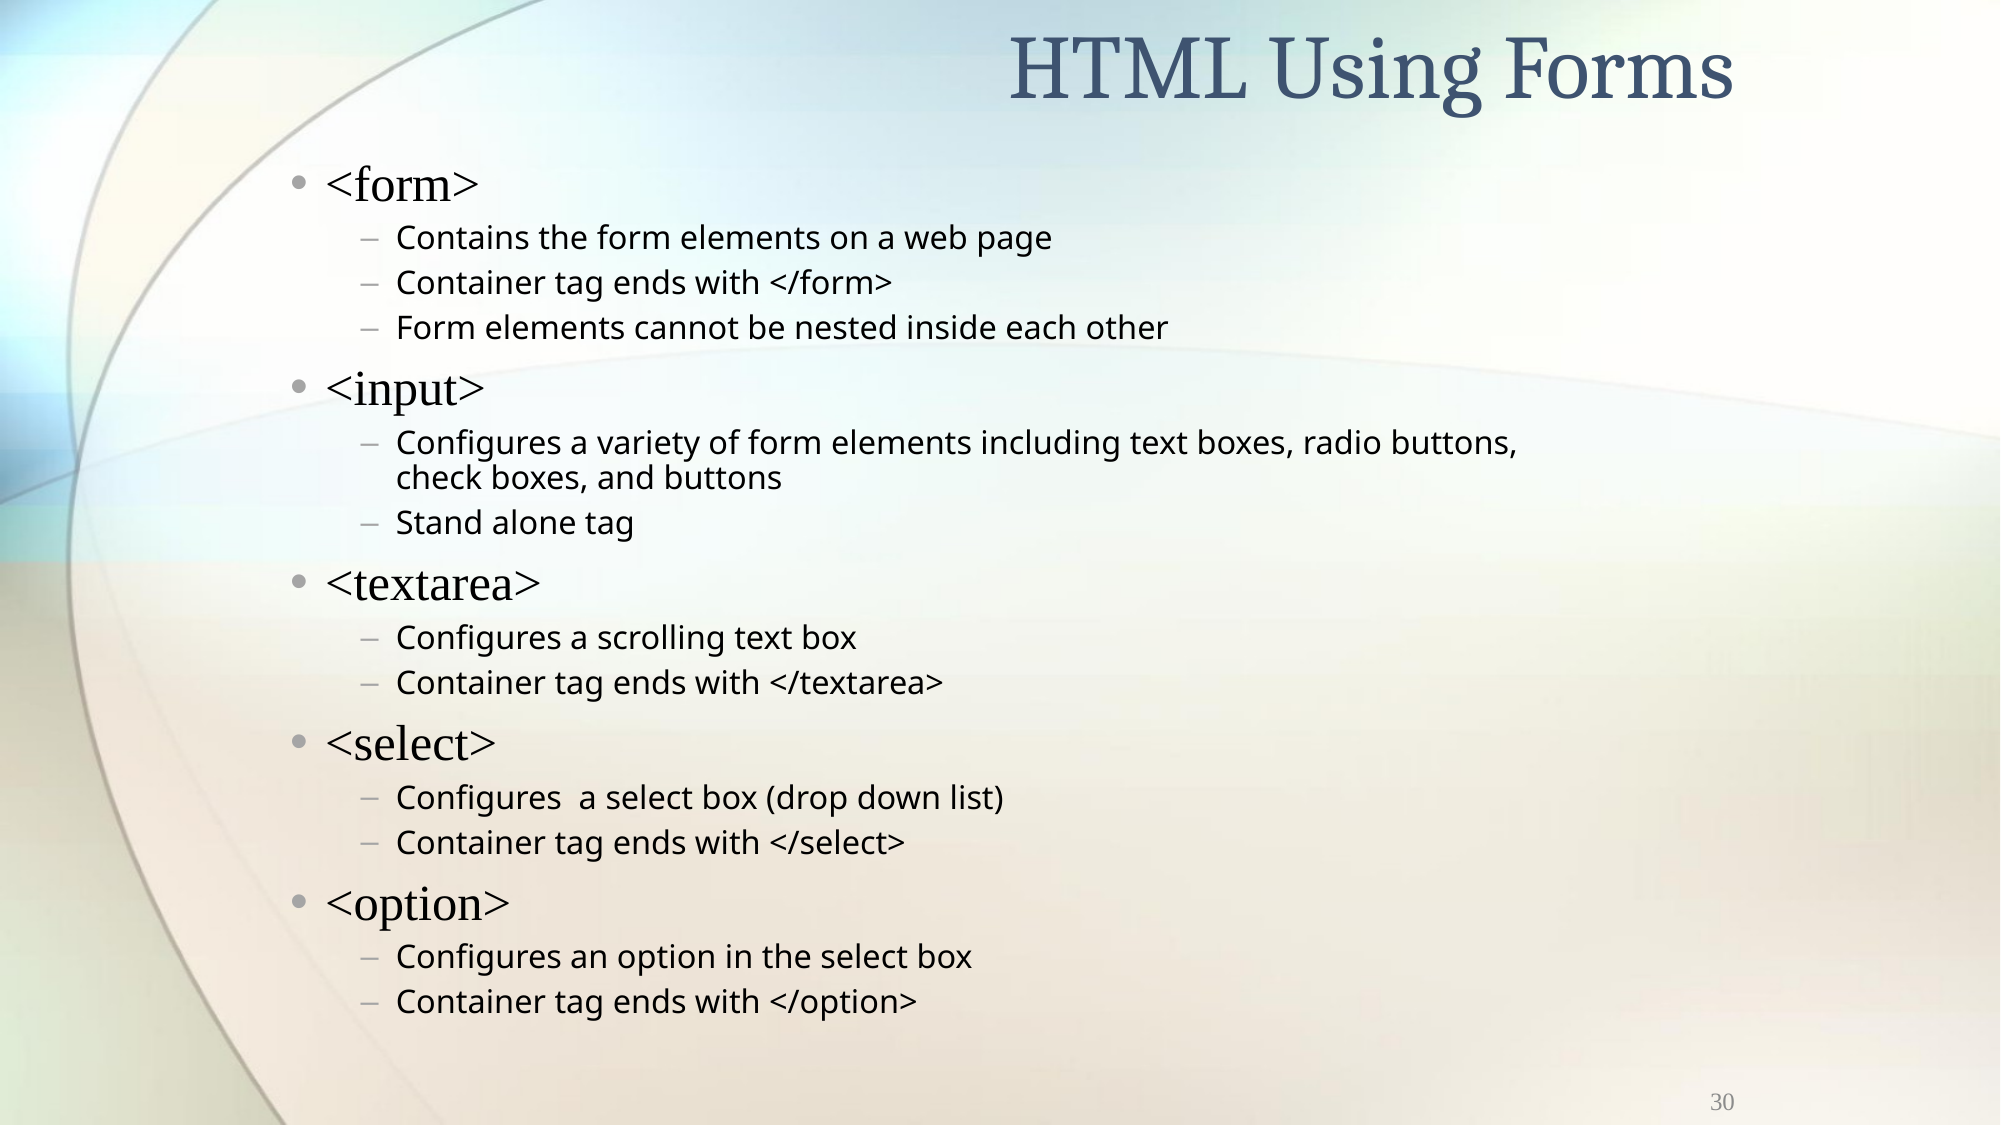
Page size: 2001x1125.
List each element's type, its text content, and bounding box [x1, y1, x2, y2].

list <form> Contains the form elements on a web page Container tag ends with </form> Form elements cannot be nested inside each other <input> Configures a variety of form elements including text boxes, radio buttons, check boxes, and buttons Stand alone tag <textarea> Configures a scrolling text box Container tag ends with </textarea> <select> Configures a select box (drop down list) Container tag ends with </select> <option> Configures an option in the select box Container tag ends with </option> [275, 149, 1625, 1038]
picture [0, 0, 2001, 1125]
slide_number 30 [1667, 1075, 1750, 1125]
title HTML Using Forms [400, 0, 1751, 125]
